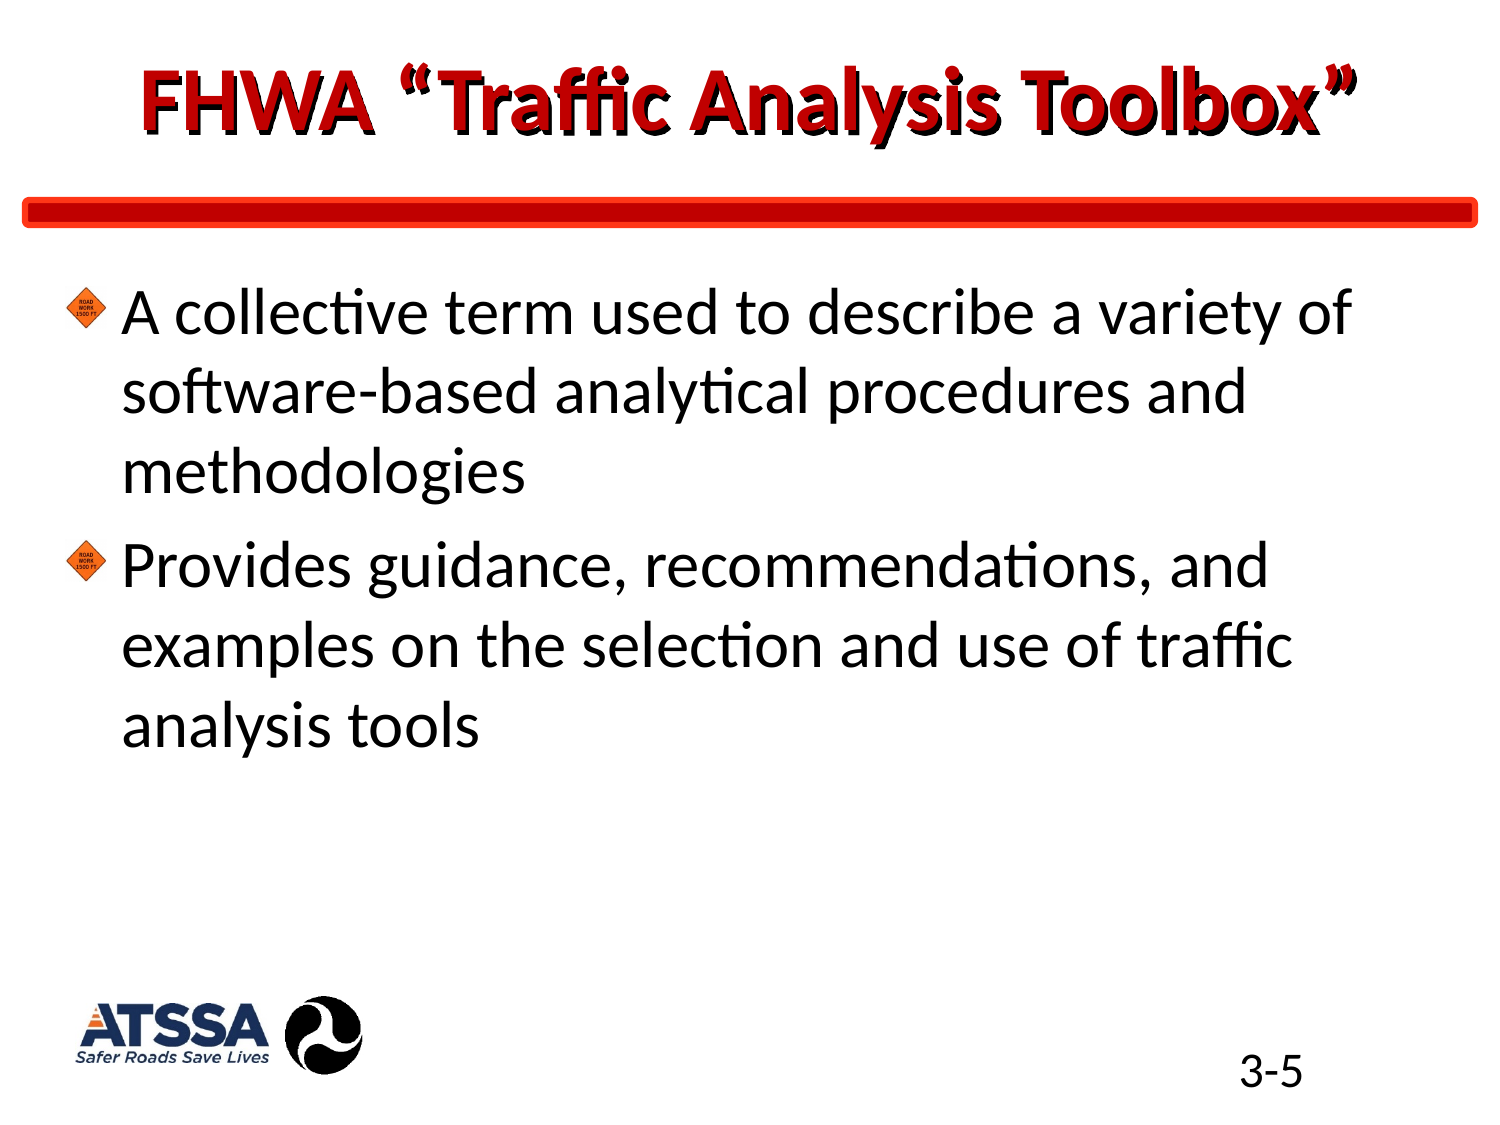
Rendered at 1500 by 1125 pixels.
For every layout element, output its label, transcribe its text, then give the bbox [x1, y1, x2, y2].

picture [75, 1003, 269, 1063]
picture [65, 286, 107, 329]
picture [65, 539, 107, 582]
title FHWA “Traffic Analysis Toolbox” [0, 0, 1500, 188]
picture [276, 989, 370, 1077]
list A collective term used to describe a variety of software-based analytical procedures and methodologies Provides guidance, recommendations, and examples on the selection and use of traffic analysis tools [49, 259, 1438, 788]
